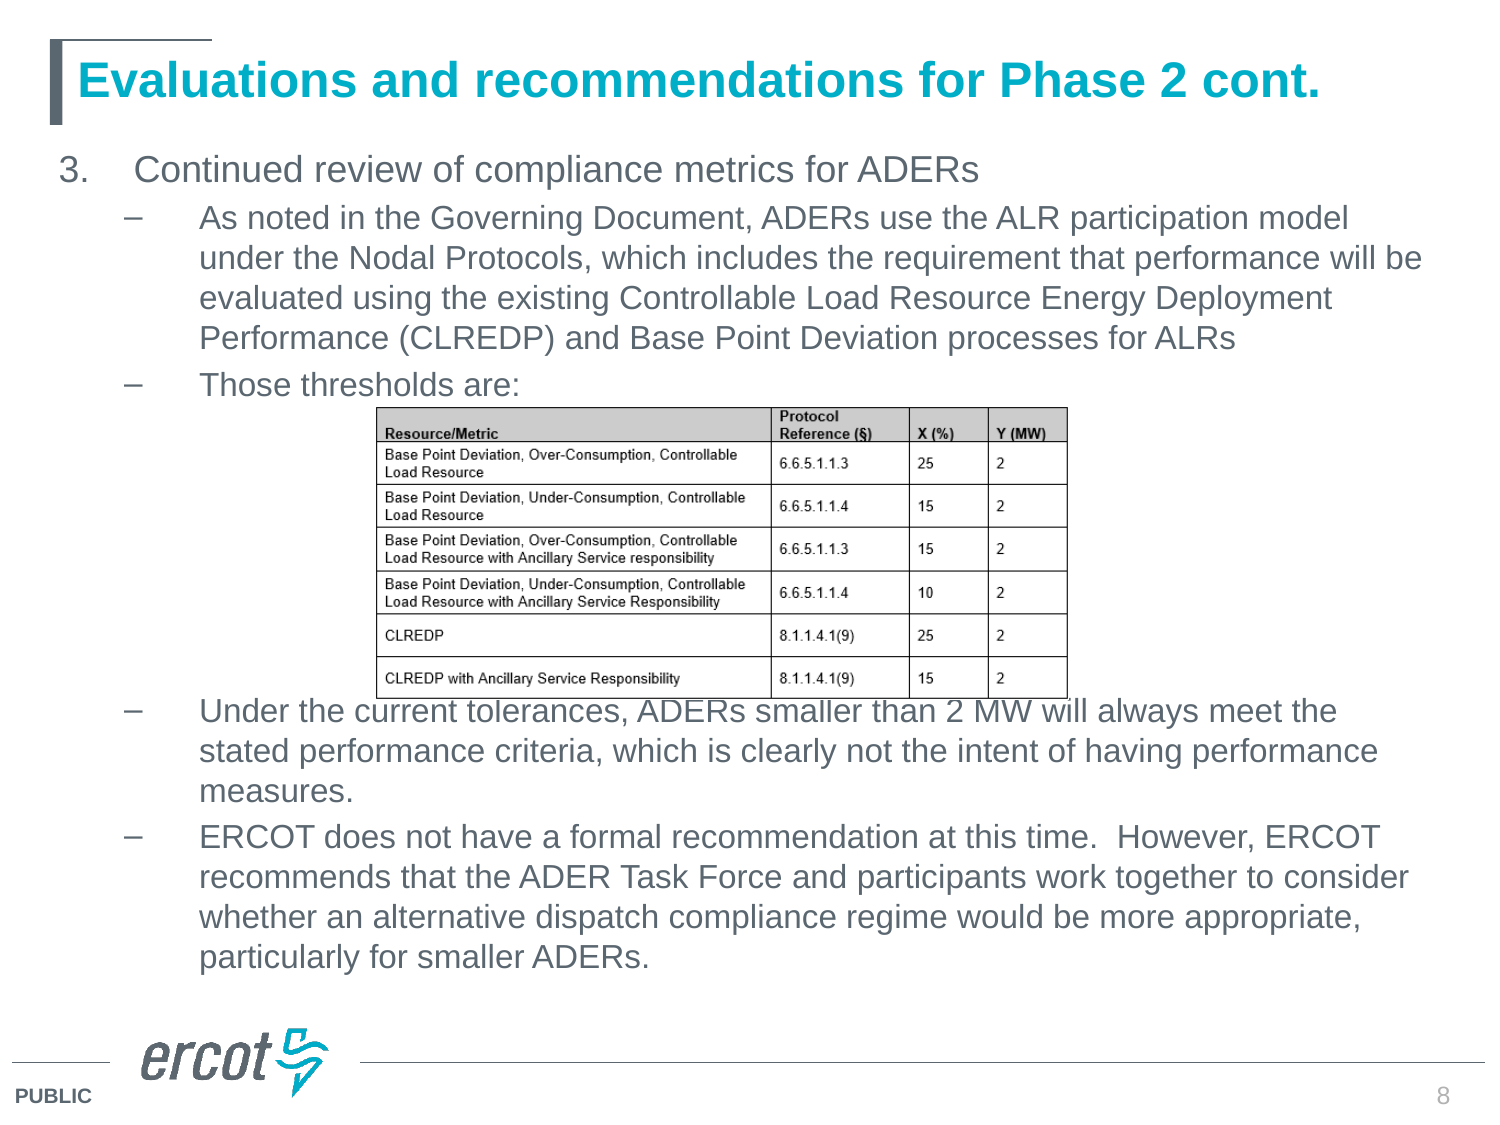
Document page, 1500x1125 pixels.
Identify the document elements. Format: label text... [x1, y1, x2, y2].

title Evaluations and recommendations for Phase 2 cont. [62, 39, 1450, 125]
picture [137, 1024, 332, 1100]
slide_number 8 [1400, 1076, 1488, 1113]
text_box Continued review of compliance metrics for ADERs As noted in the Governing Document, ADERs use the ALR participation model under the Nodal Protocols, which includes the requirement that performance will be evaluated using the existing Controllable Load Resource Energy Deployment Performance (CLREDP) and Base Point Deviation processes for ALRs Those thresholds are: Under the current tolerances, ADERs smaller than 2 MW will always meet the stated performance criteria, which is clearly not the intent of having performance measures. ERCOT does not have a formal recommendation at this time. However, ERCOT recommends that the ADER Task Force and participants work together to consider whether an alternative dispatch compliance regime would be more appropriate, particularly for smaller ADERs. [43, 137, 1444, 963]
picture [374, 406, 1069, 701]
